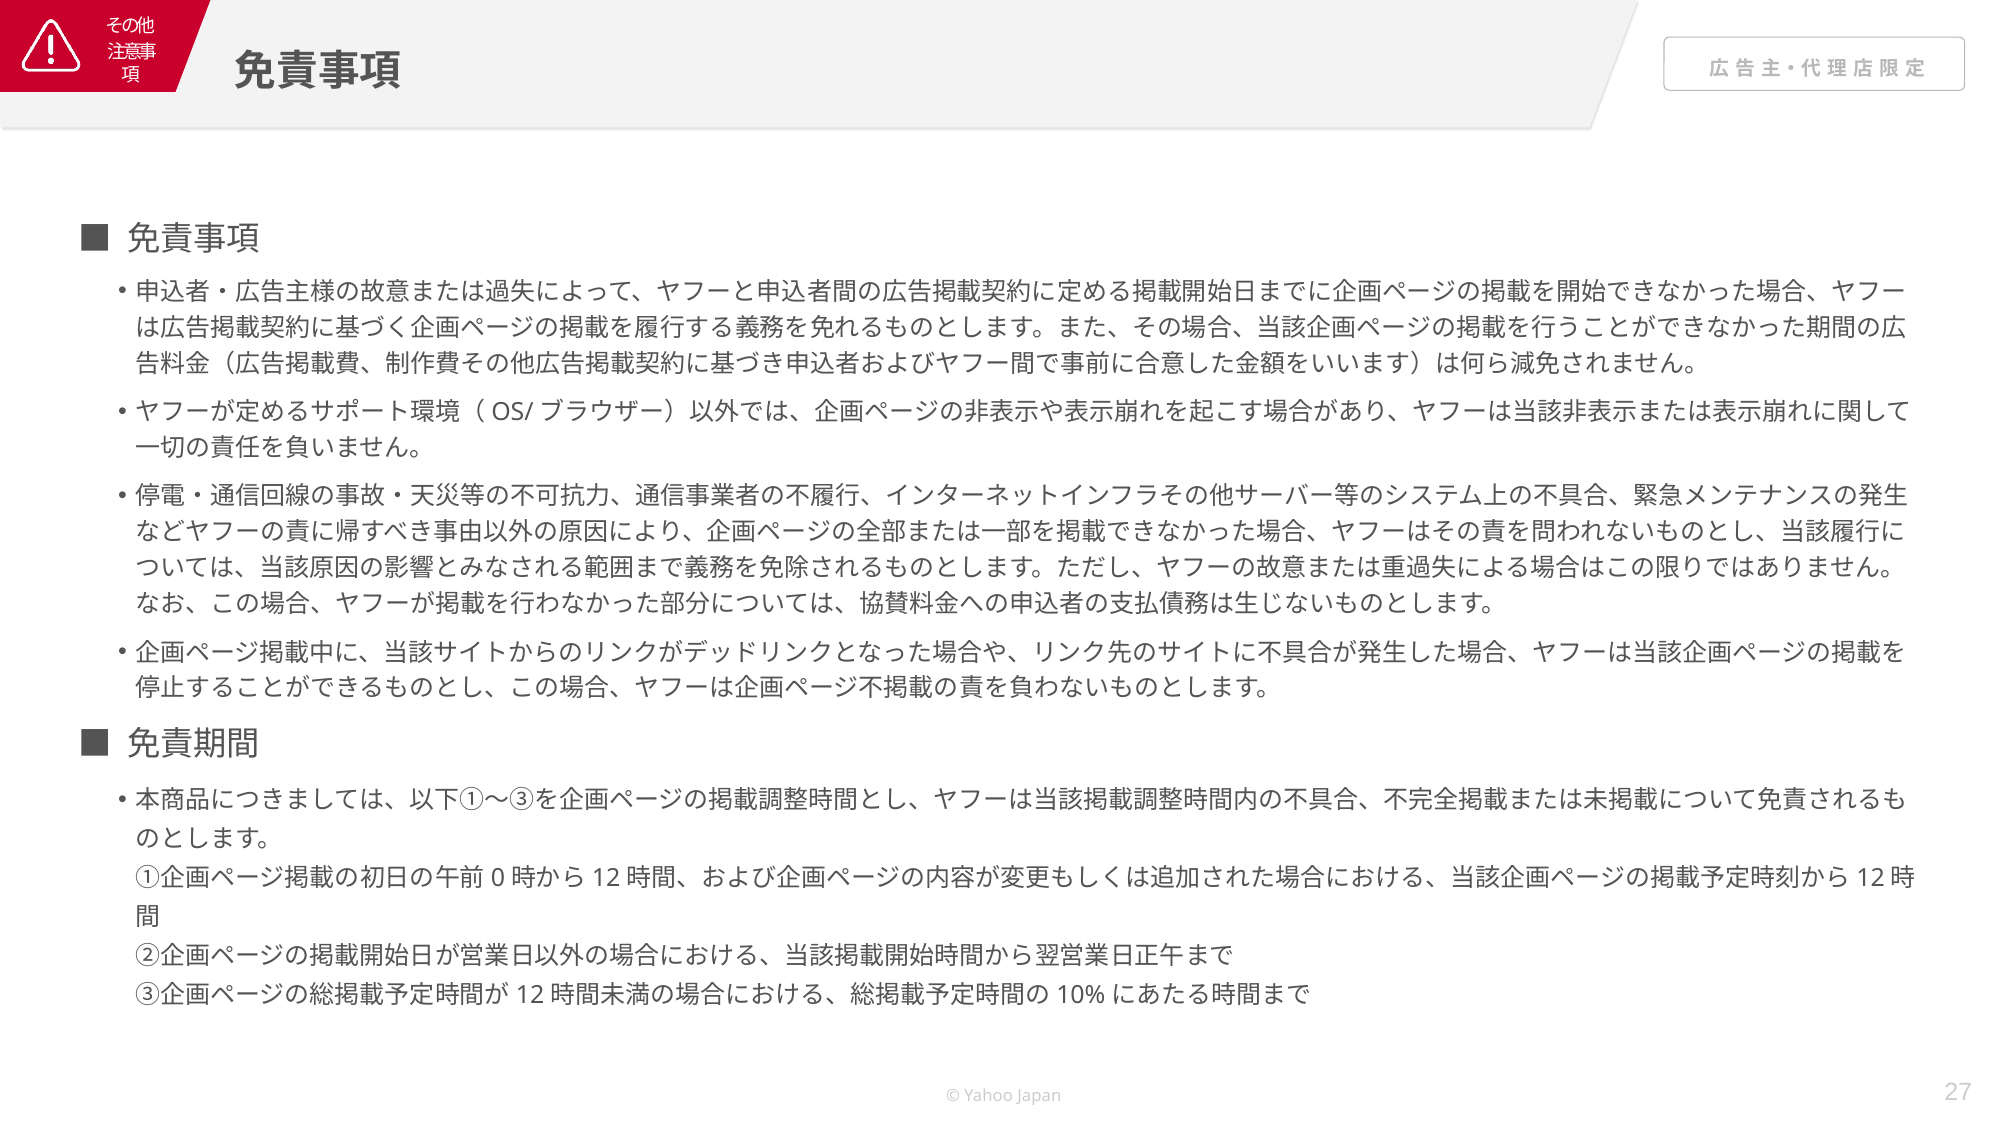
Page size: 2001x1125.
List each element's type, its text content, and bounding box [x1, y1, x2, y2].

picture [16, 12, 84, 80]
list その他 注意事項 [98, 12, 170, 81]
list 免責事項 [234, 41, 1570, 97]
text_box ■ 免責事項 申込者・広告主様の故意または過失によって、ヤフーと申込者間の広告掲載契約に定める掲載開始日までに企画ページの掲載を開始できなかった場合、ヤフーは広告掲載契約に基づく企画ページの掲載を履行する義務を免れるものとします。また、その場合、当該企画ページの掲載を行うことができなかった期間の広告料金（広告掲載費、制作費その他広告掲載契約に基づき申込者およびヤフー間で事前に合意した金額をいいます）は何ら減免されません。 ヤフーが定めるサポート環境（OS/ブラウザー）以外では、企画ページの非表示や表示崩れを起こす場合があり、ヤフーは当該非表示または表示崩れに関して一切の責任を負いません。 停電・通信回線の事故・天災等の不可抗力、通信事業者の不履行、インターネットインフラその他サーバー等のシステム上の不具合、緊急メンテナンスの発生などヤフーの責に帰すべき事由以外の原因により、企画ページの全部または一部を掲載できなかった場合、ヤフーはその責を問われないものとし、当該履行については、当該原因の影響とみなされる範囲まで義務を免除されるものとします。ただし、ヤフーの故意または重過失による場合はこの限りではありません。 なお、この場合、ヤフーが掲載を行わなかった部分については、協賛料金への申込者の支払債務は生じないものとします。 企画ページ掲載中に、当該サイトからのリンクがデッドリンクとなった場合や、リンク先のサイトに不具合が発生した場合、ヤフーは当該企画ページの掲載を停止することができるものとし、この場合、ヤフーは企画ページ不掲載の責を負わないものとします。 ■ 免責期間 本商品につきましては、以下①～③を企画ページの掲載調整時間とし、ヤフーは当該掲載調整時間内の不具合、不完全掲載または未掲載について免責されるものとします。 ①企画ページ掲載の初日の午前0時から12時間、および企画ページの内容が変更もしくは追加された場合における、当該企画ページの掲載予定時刻から12時間 ②企画ページの掲載開始日が営業日以外の場合における、当該掲載開始時間から翌営業日正午まで ③企画ページの総掲載予定時間が12時間未満の場合における、総掲載予定時間の10%にあたる時間まで [78, 208, 1922, 1009]
